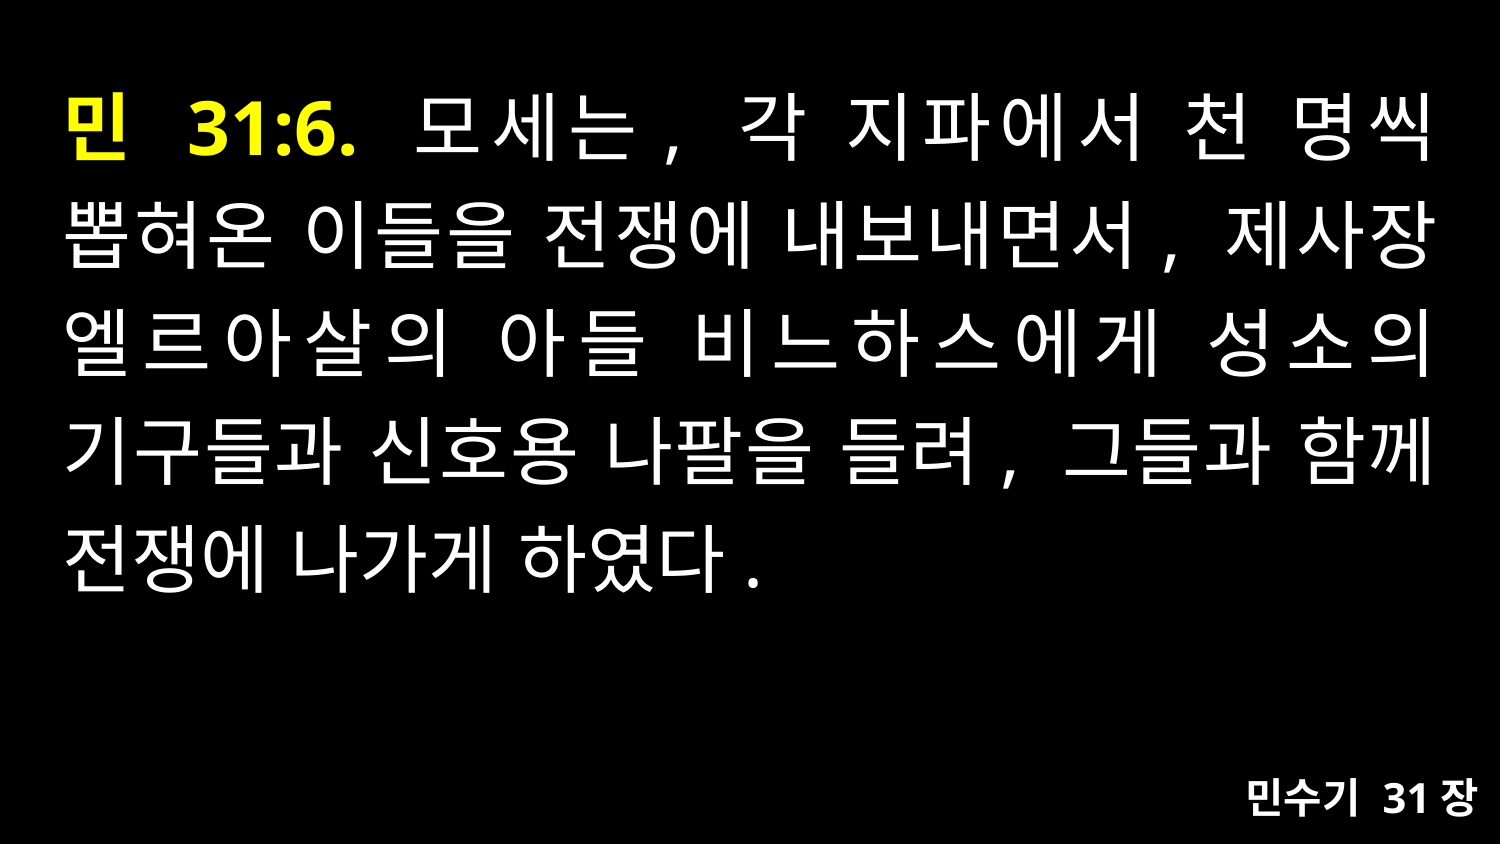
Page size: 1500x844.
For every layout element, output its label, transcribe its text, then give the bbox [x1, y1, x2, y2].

title 민 31:6. 모세는, 각 지파에서 천 명씩 뽑혀온 이들을 전쟁에 내보내면서, 제사장 엘르아살의 아들 비느하스에게 성소의 기구들과 신호용 나팔을 들려, 그들과 함께 전쟁에 나가게 하였다. [0, 0, 1500, 844]
subtitle 민수기 31장 [916, 770, 1500, 844]
